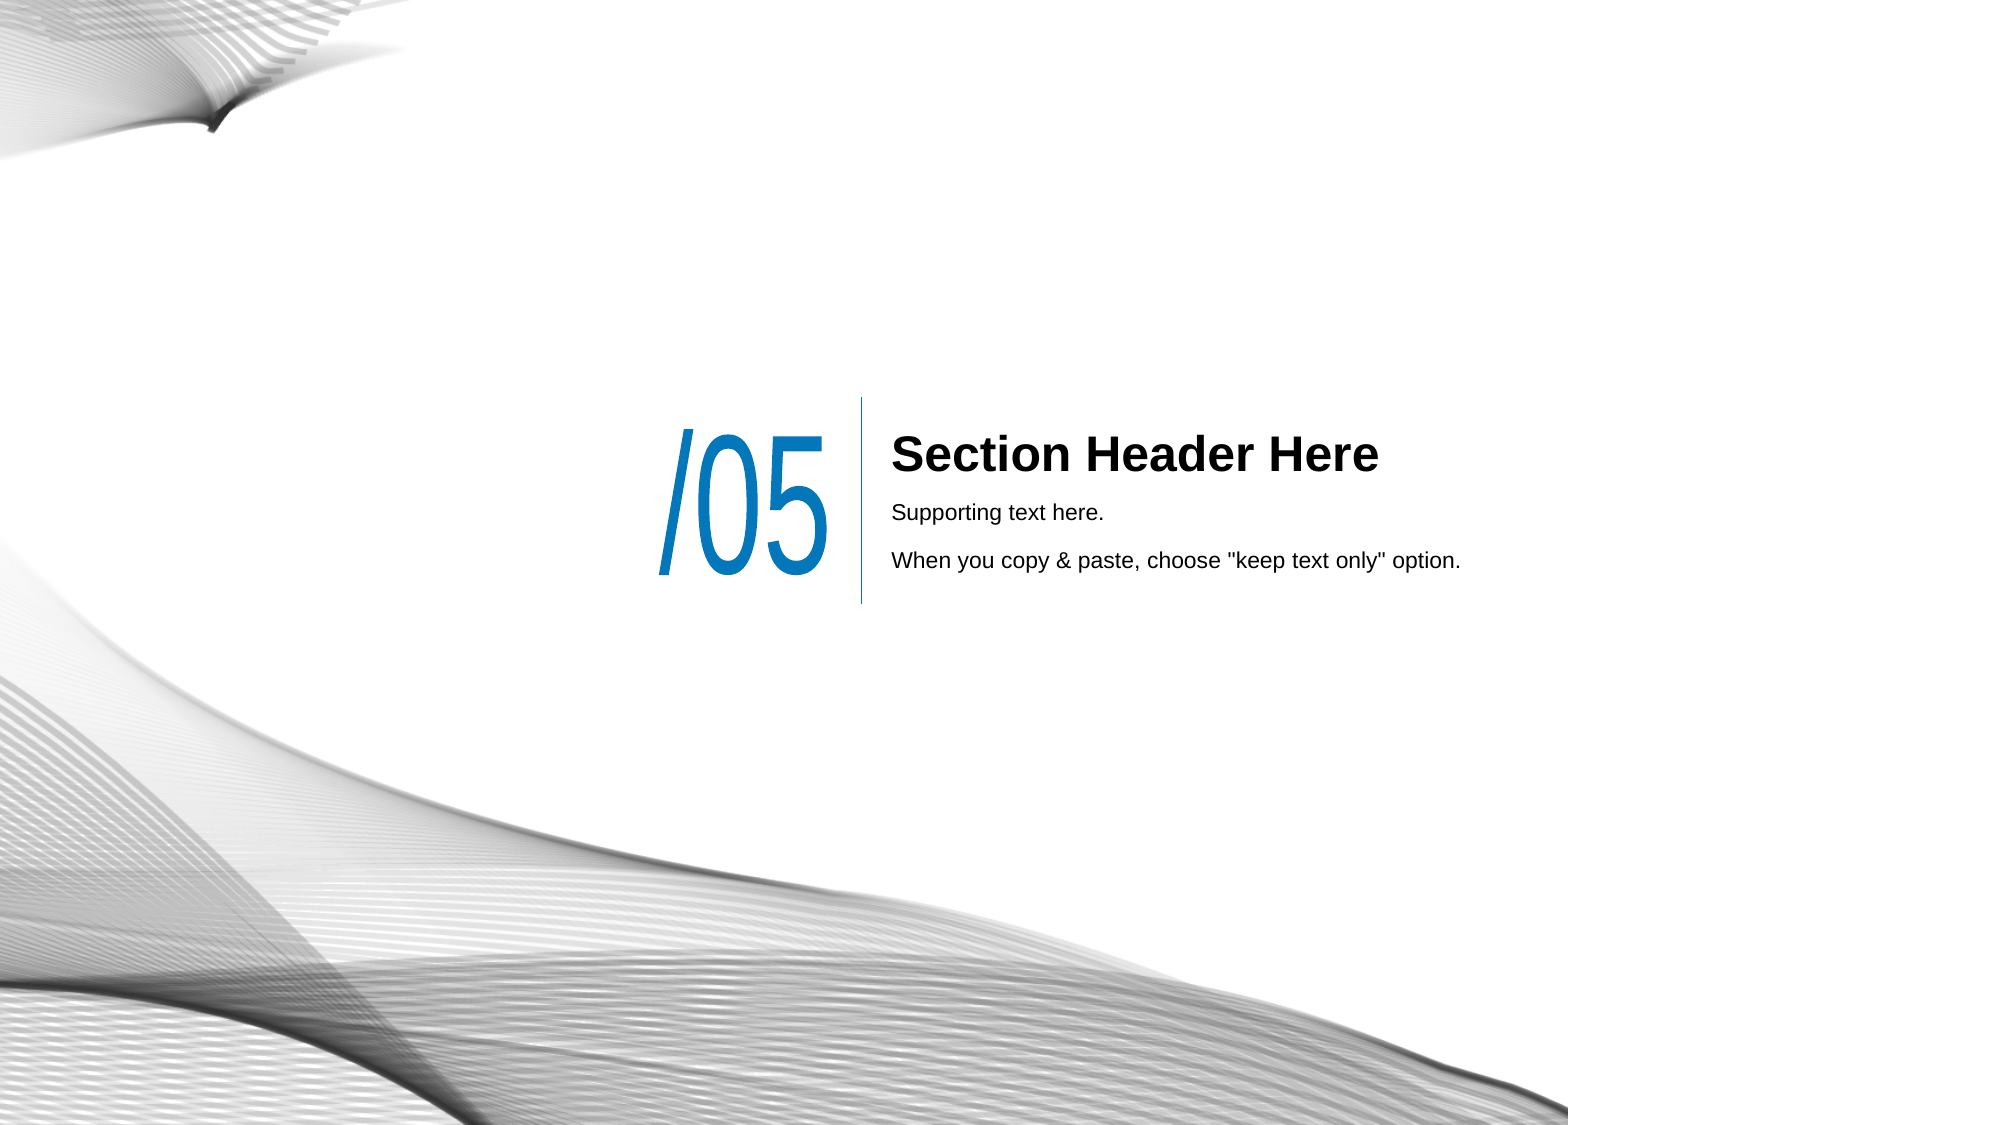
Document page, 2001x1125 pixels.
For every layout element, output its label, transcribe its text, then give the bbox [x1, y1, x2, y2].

list Supporting text here. When you copy & paste, choose "keep text only" option. [876, 490, 1766, 657]
title Section Header Here [876, 343, 1765, 490]
picture [0, 0, 1568, 1125]
